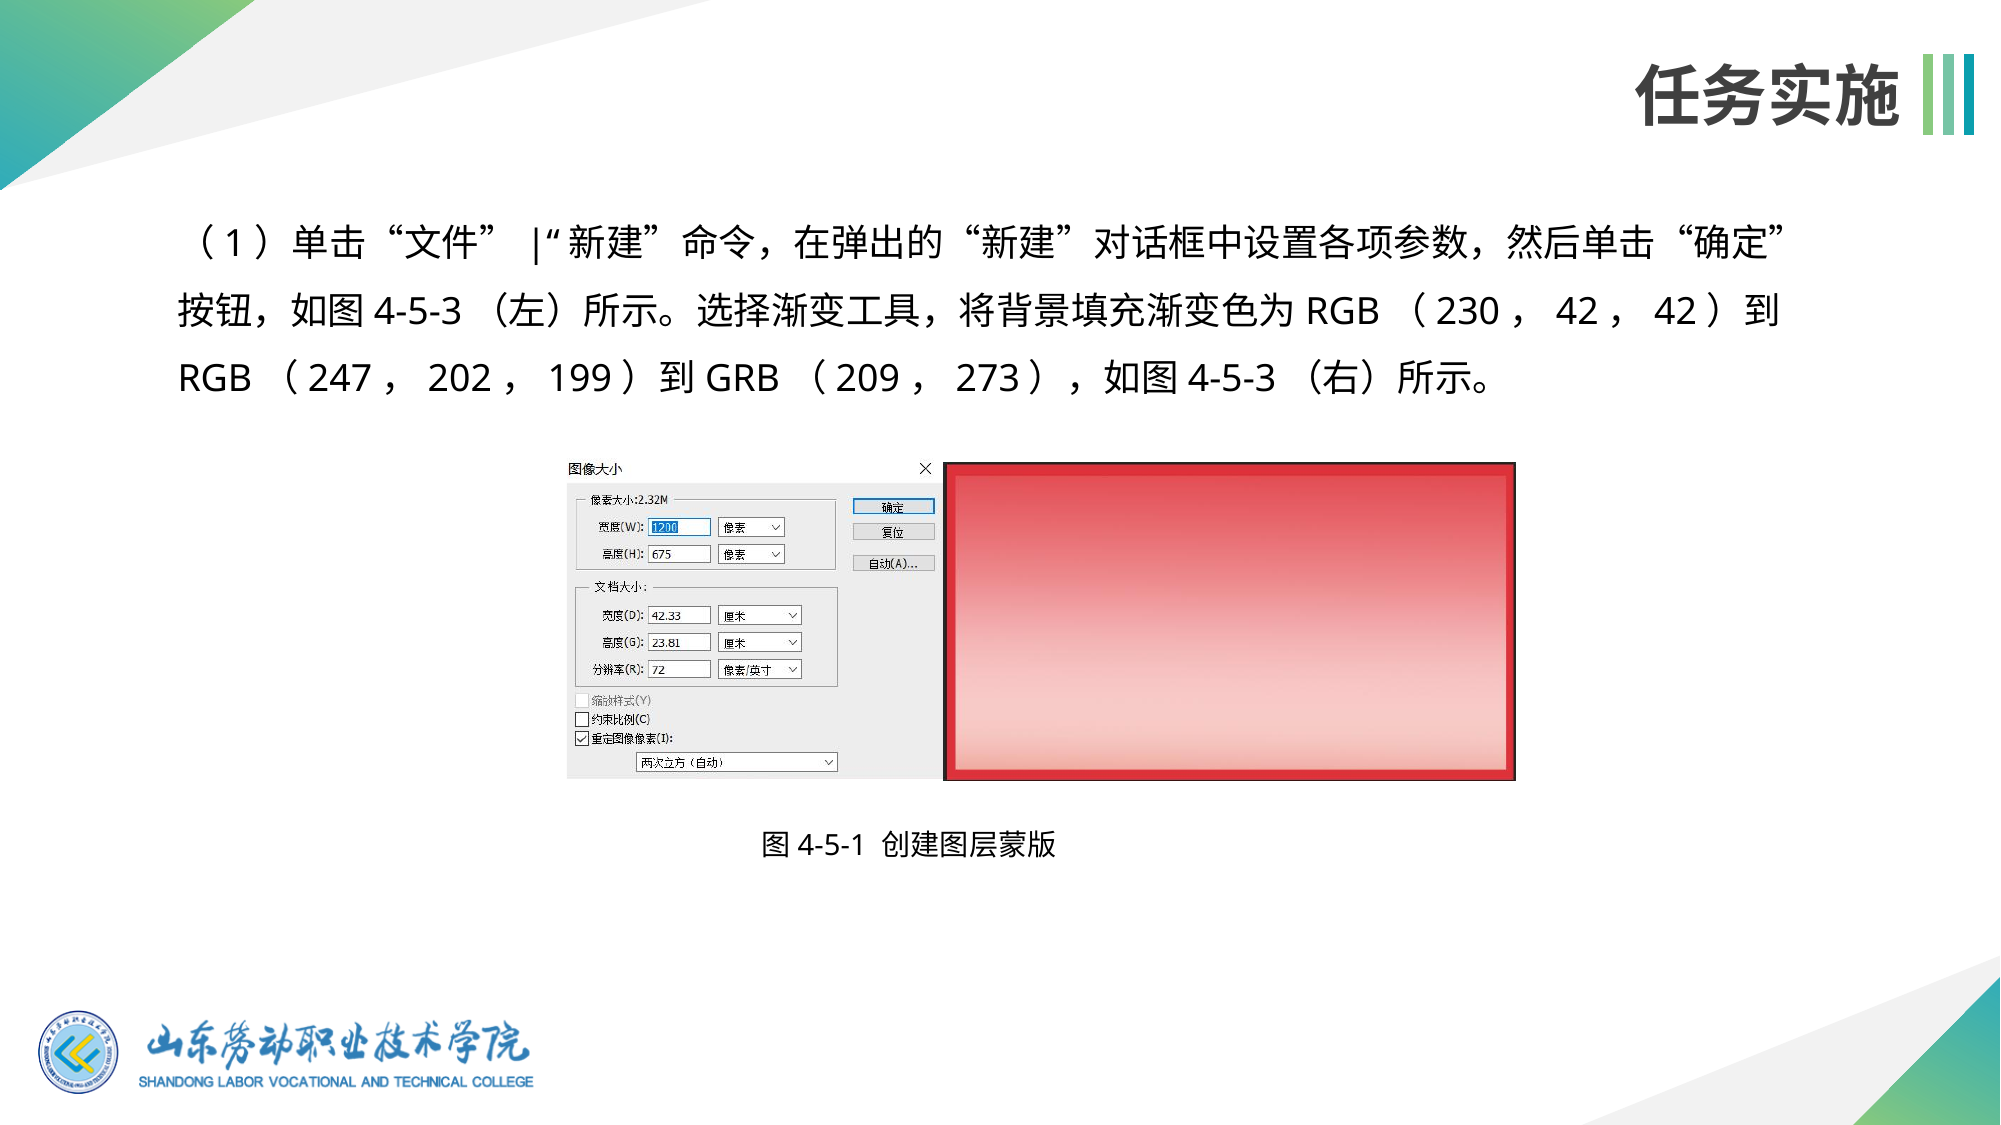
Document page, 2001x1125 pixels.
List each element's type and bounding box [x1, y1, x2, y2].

picture [38, 1010, 550, 1094]
text_box [1928, 54, 1969, 136]
picture [566, 458, 1516, 781]
text_box [0, 0, 2000, 1125]
